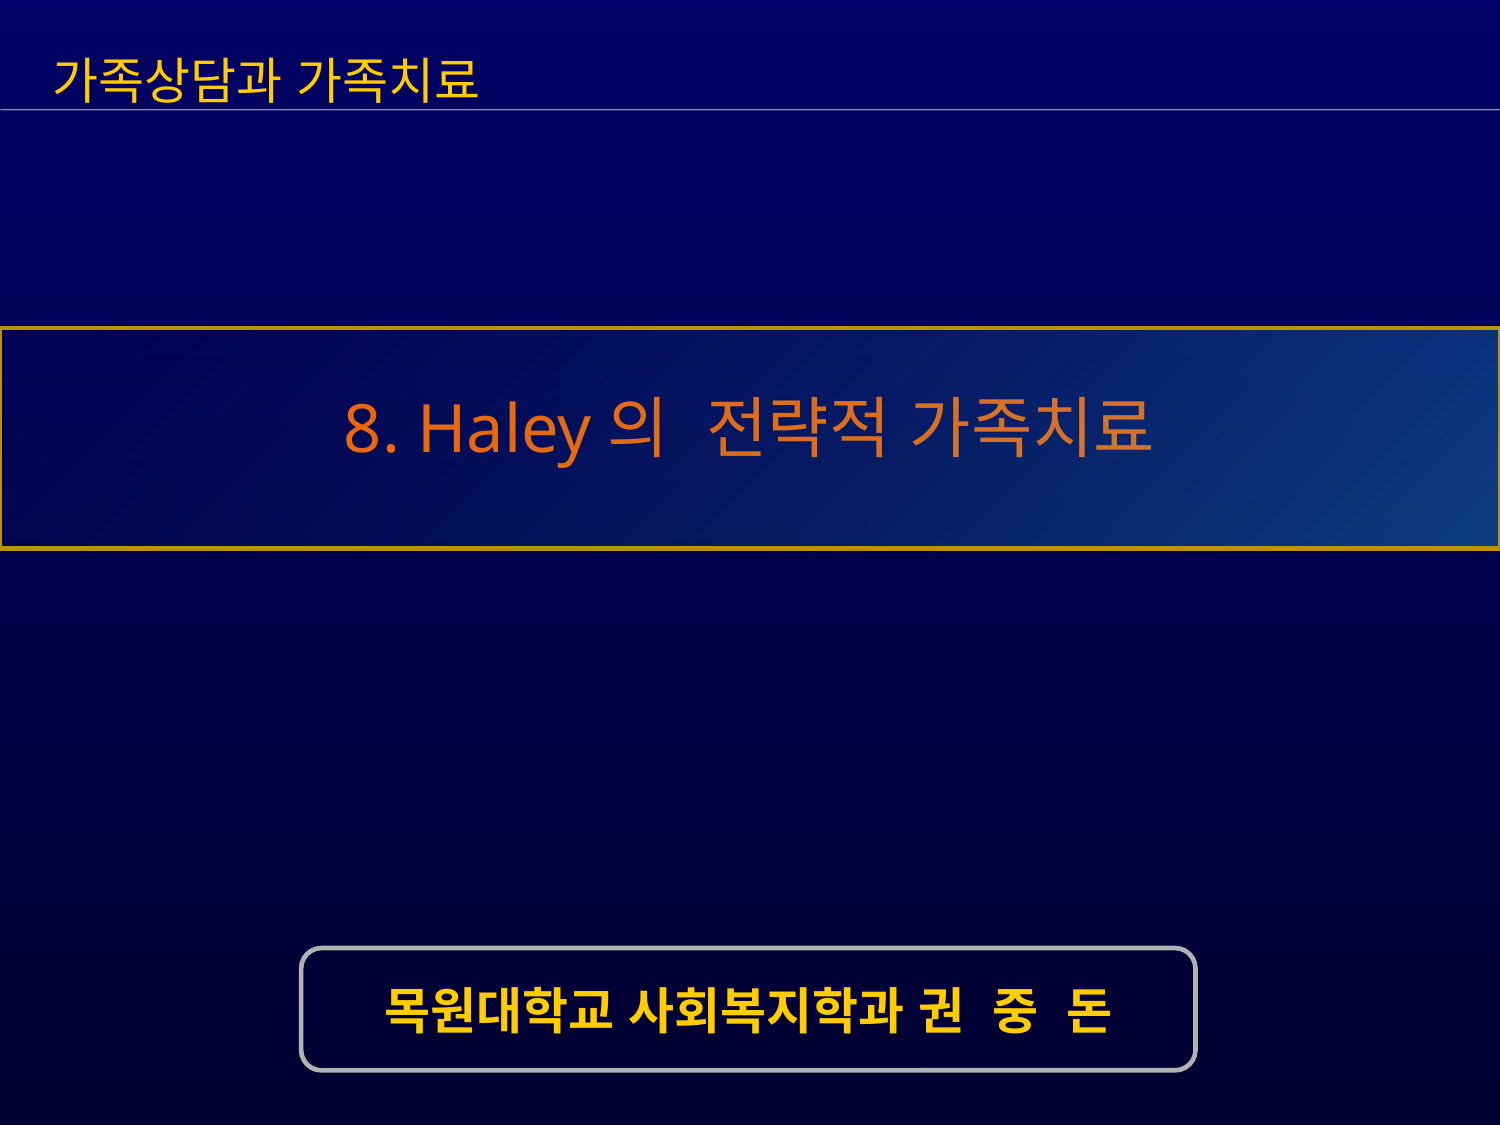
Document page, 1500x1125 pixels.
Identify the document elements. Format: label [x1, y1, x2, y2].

text_box [0, 42, 1500, 1071]
